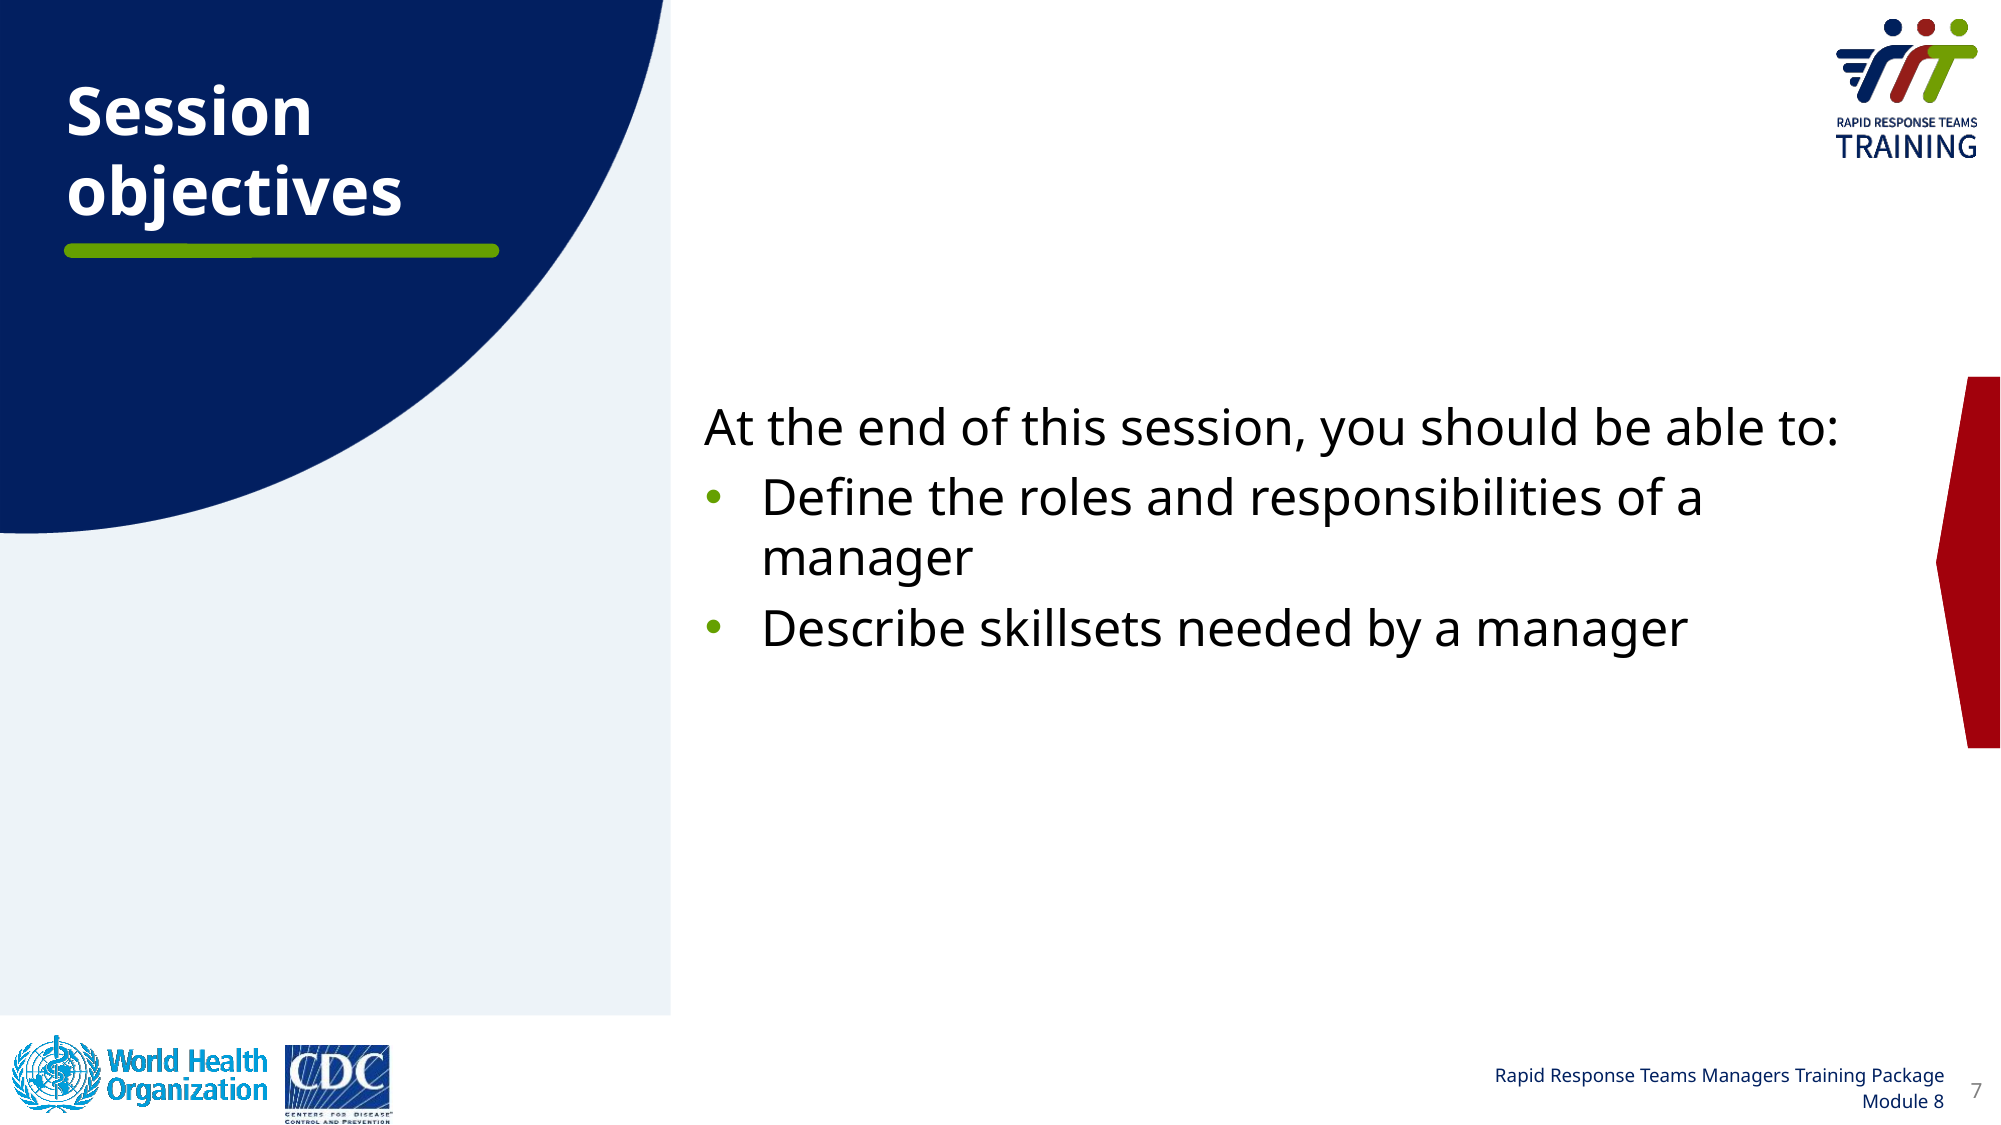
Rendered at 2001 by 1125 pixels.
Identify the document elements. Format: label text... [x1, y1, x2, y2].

slide_number 7 [1953, 1070, 2000, 1124]
picture [50, 1109, 62, 1113]
picture [1835, 19, 1978, 167]
picture [38, 1092, 54, 1100]
picture [285, 1045, 393, 1124]
picture [38, 1044, 53, 1052]
picture [46, 1056, 54, 1061]
picture [43, 1088, 54, 1094]
picture [12, 1035, 53, 1067]
picture [36, 1035, 267, 1113]
picture [12, 1084, 46, 1113]
text_box Session objectives [59, 61, 531, 237]
picture [0, 0, 670, 538]
picture [28, 1054, 36, 1077]
text_box [1936, 376, 2000, 749]
picture [34, 1058, 41, 1077]
text_box At the end of this session, you should be able to: Define the roles and responsibilities of a manager Describe skillsets needed by a manager [697, 387, 1874, 664]
